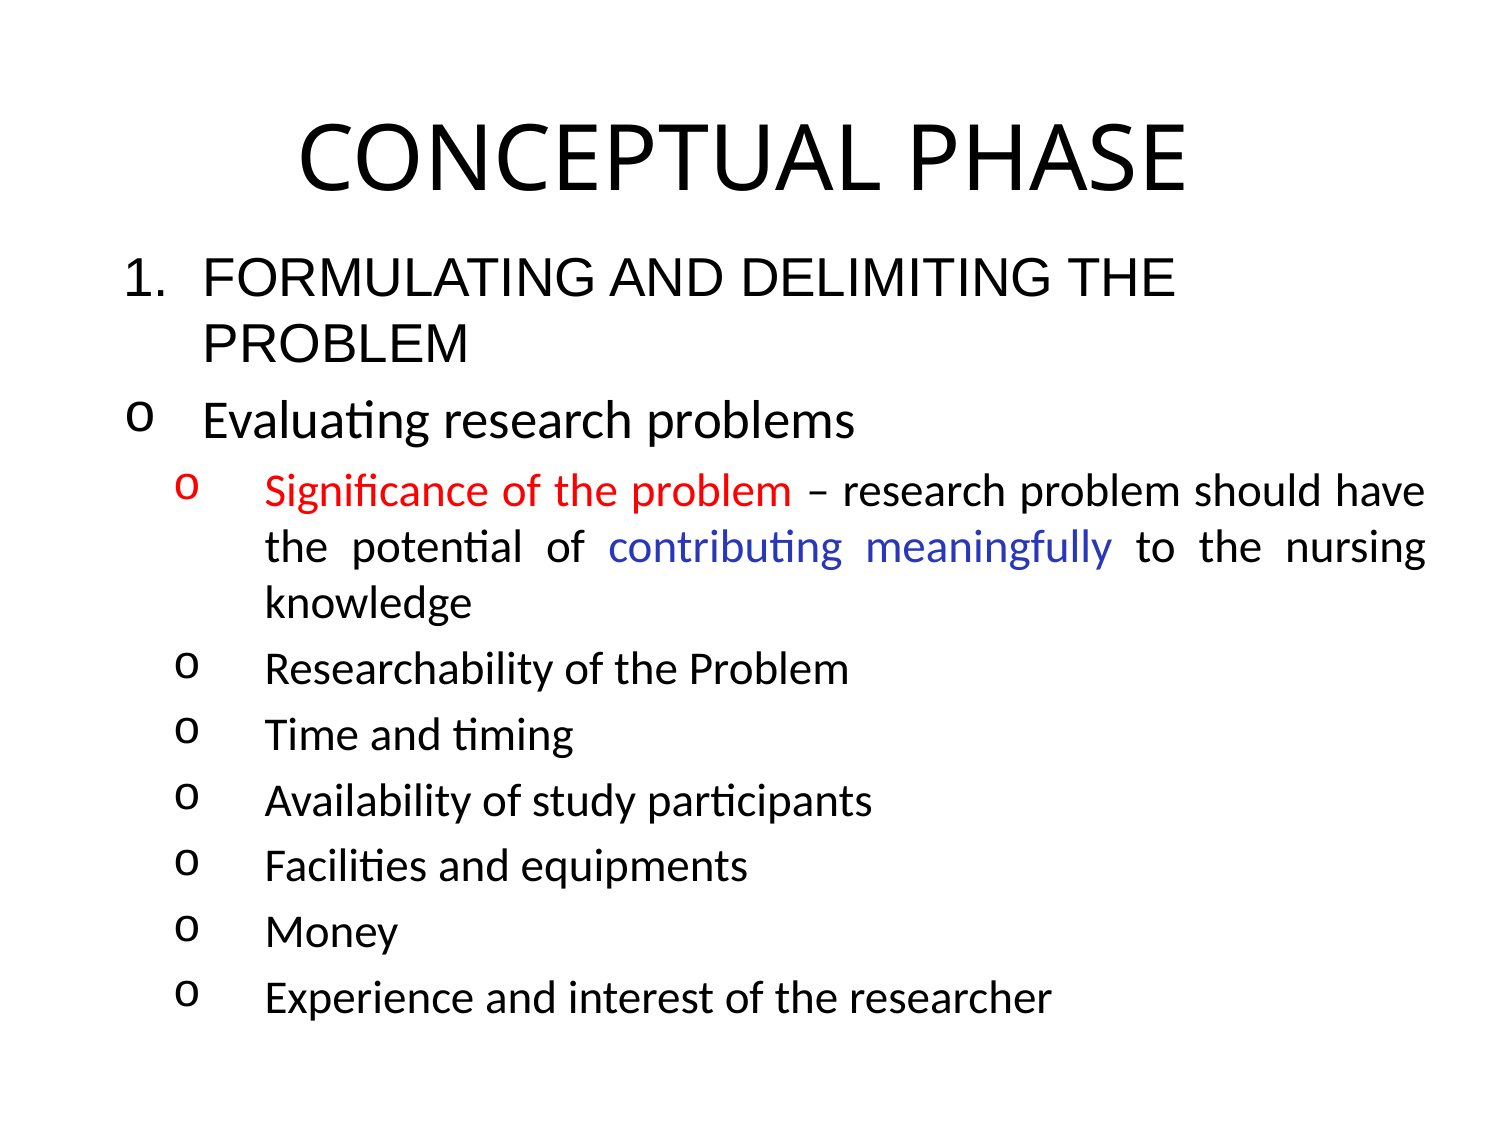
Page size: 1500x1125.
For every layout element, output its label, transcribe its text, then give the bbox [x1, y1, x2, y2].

list FORMULATING AND DELIMITING THE PROBLEM Evaluating research problems Significance of the problem – research problem should have the potential of contributing meaningfully to the nursing knowledge Researchability of the Problem Time and timing Availability of study participants Facilities and equipments Money Experience and interest of the researcher [46, 234, 1442, 1032]
title CONCEPTUAL PHASE [105, 82, 1381, 226]
